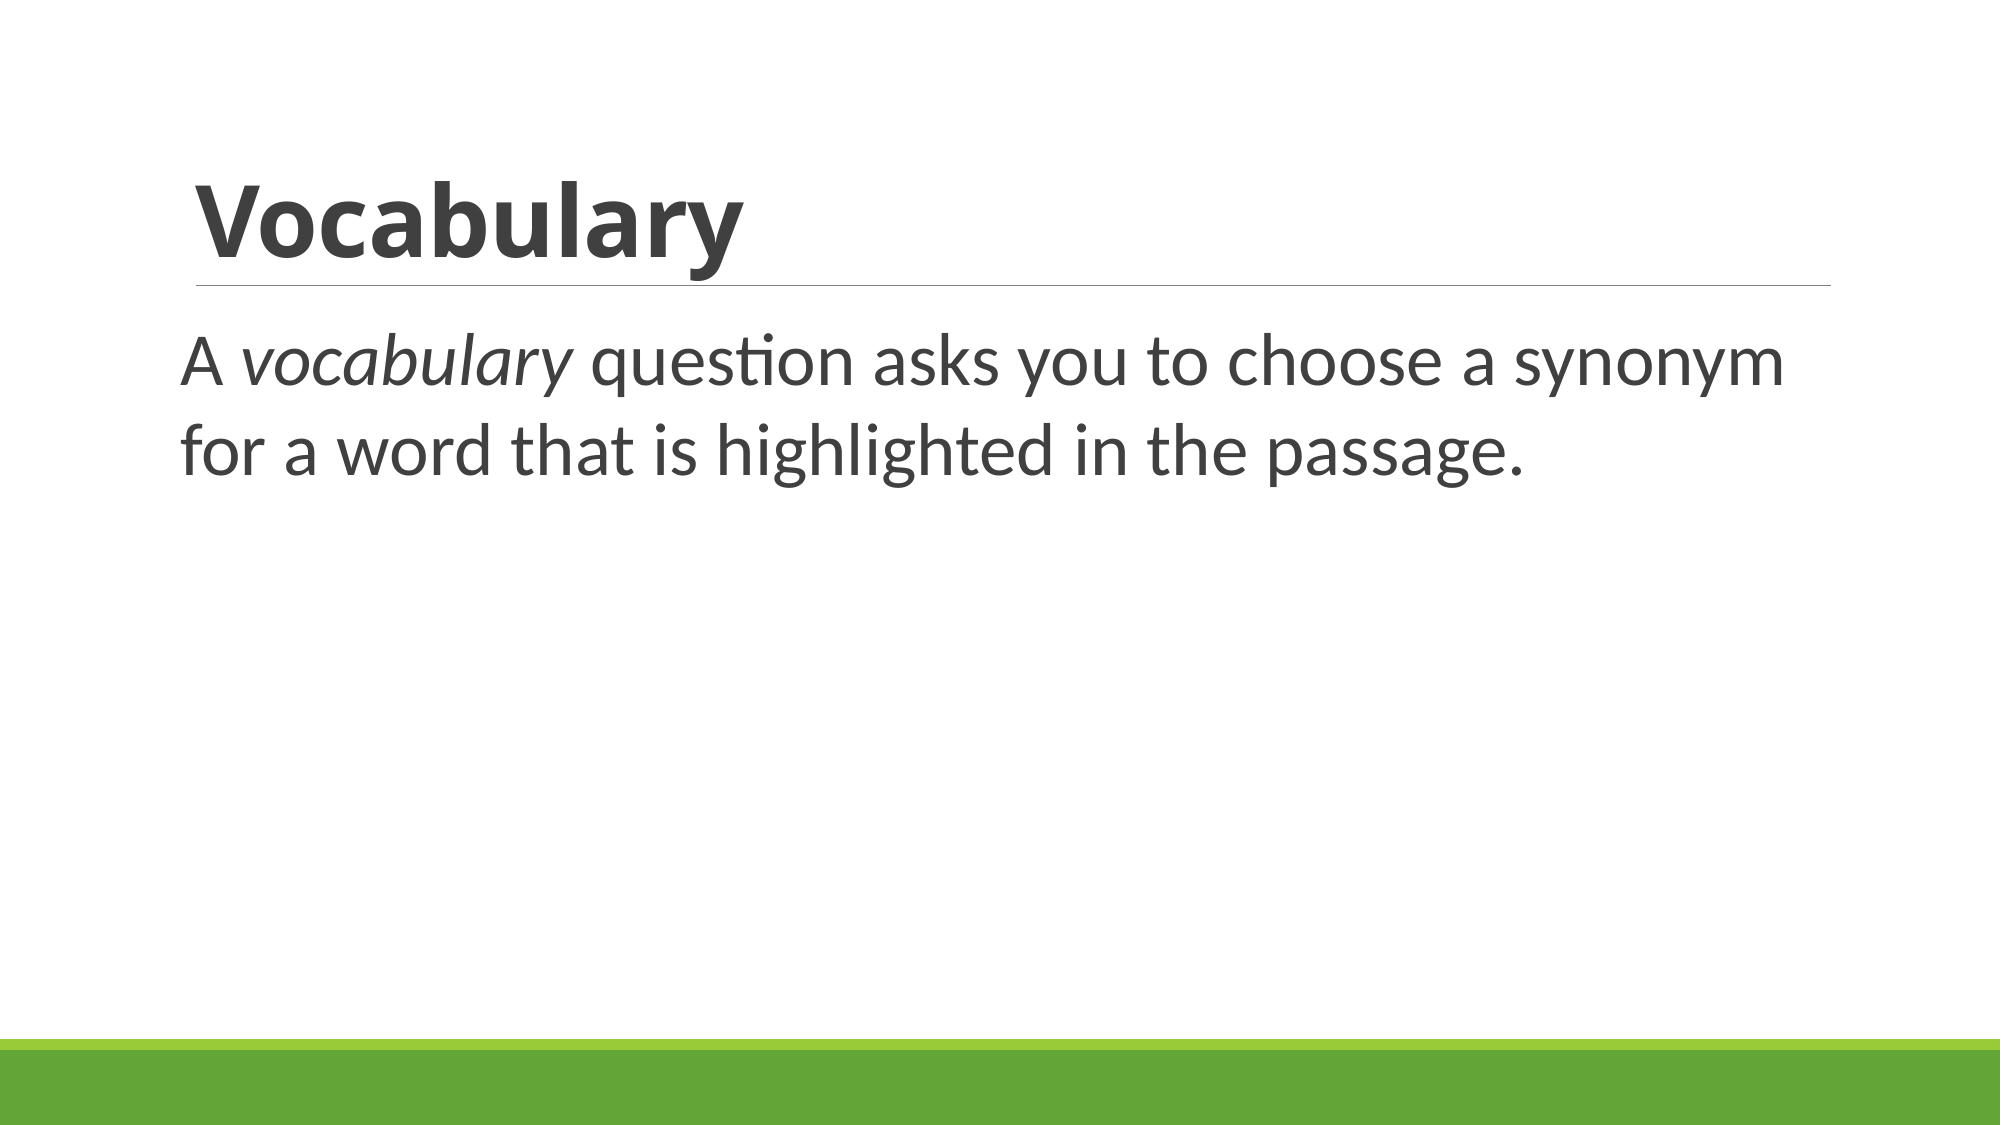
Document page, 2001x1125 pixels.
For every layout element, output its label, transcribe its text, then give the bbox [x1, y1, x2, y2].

list A vocabulary question asks you to choose a synonym for a word that is highlighted in the passage. [180, 302, 1830, 963]
title Vocabulary [180, 47, 1830, 285]
